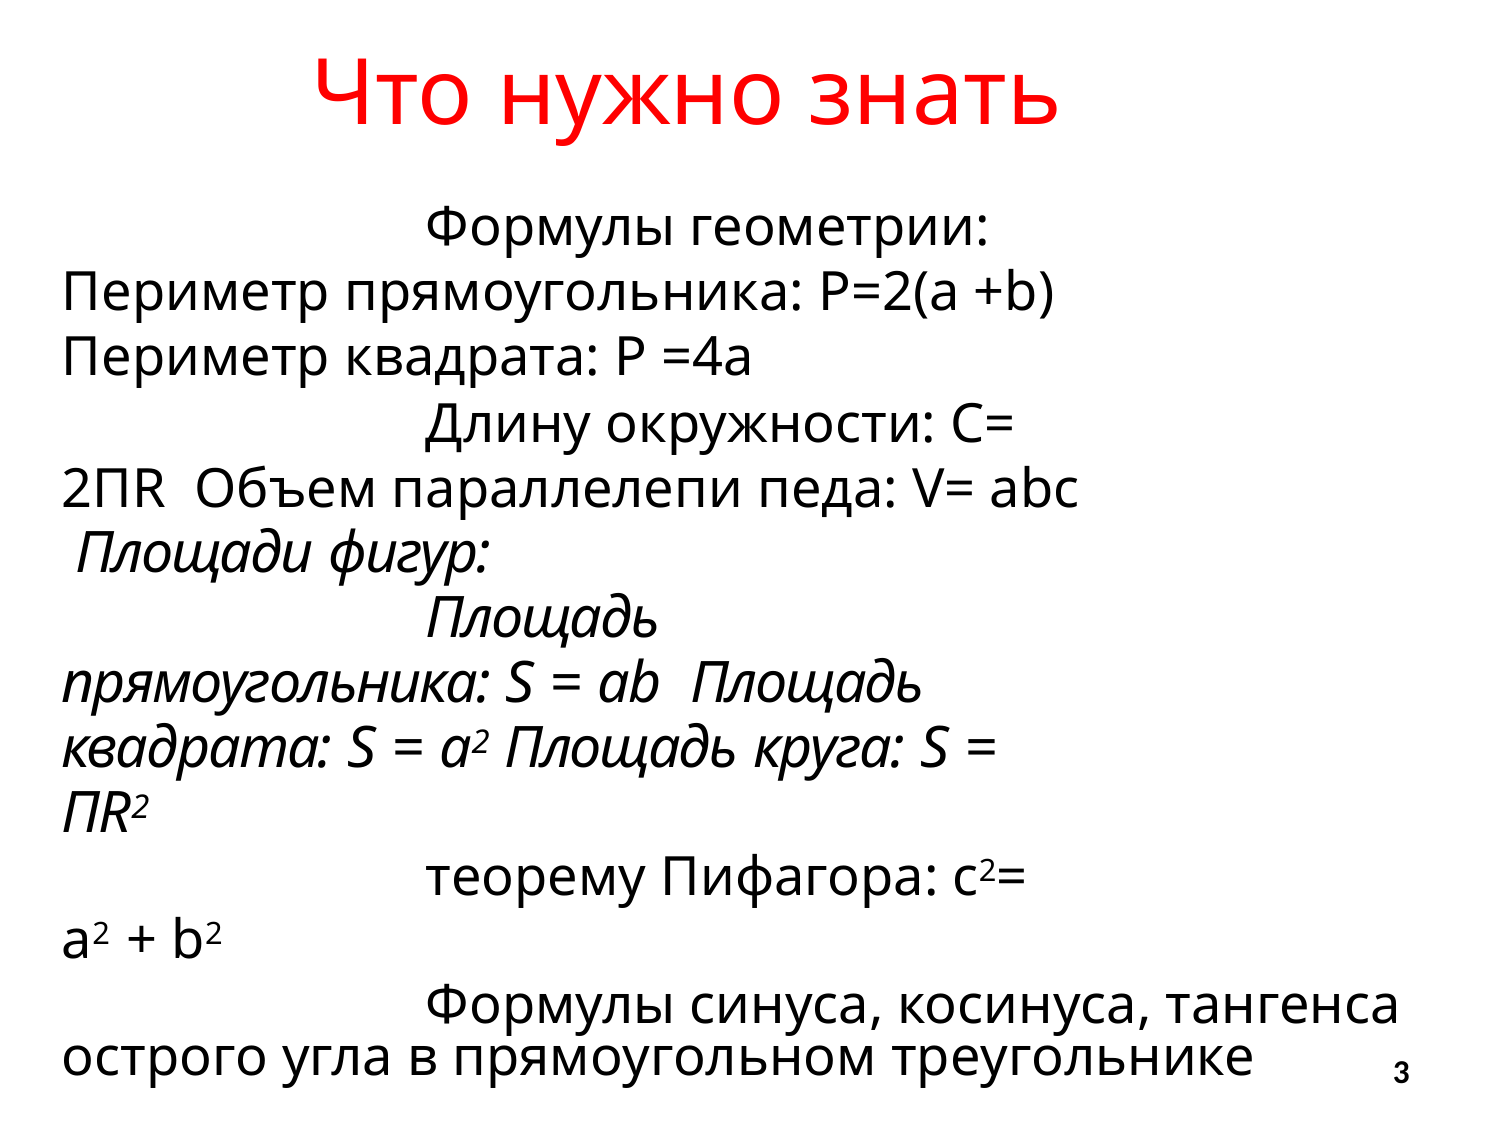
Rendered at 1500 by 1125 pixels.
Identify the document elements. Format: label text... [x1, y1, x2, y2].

title Что нужно знать [309, 30, 1182, 189]
text_box Формулы геометрии: Периметр прямоугольника: Р=2(а +b) Периметр квадрата: Р =4а Длину окружности: С= 2ПR Объем параллелепи педа: V= abc Площади фигур: Площадь прямоугольника: S = ab Площадь квадрата: S = а2 Площадь круга: S = ПR2 теорему Пифагора: c2= a2 + b2 Формулы синуса, косинуса, тангенса острого угла в прямоугольном треугольнике [53, 189, 1439, 1086]
text_box 3 [1386, 1086, 1417, 1091]
